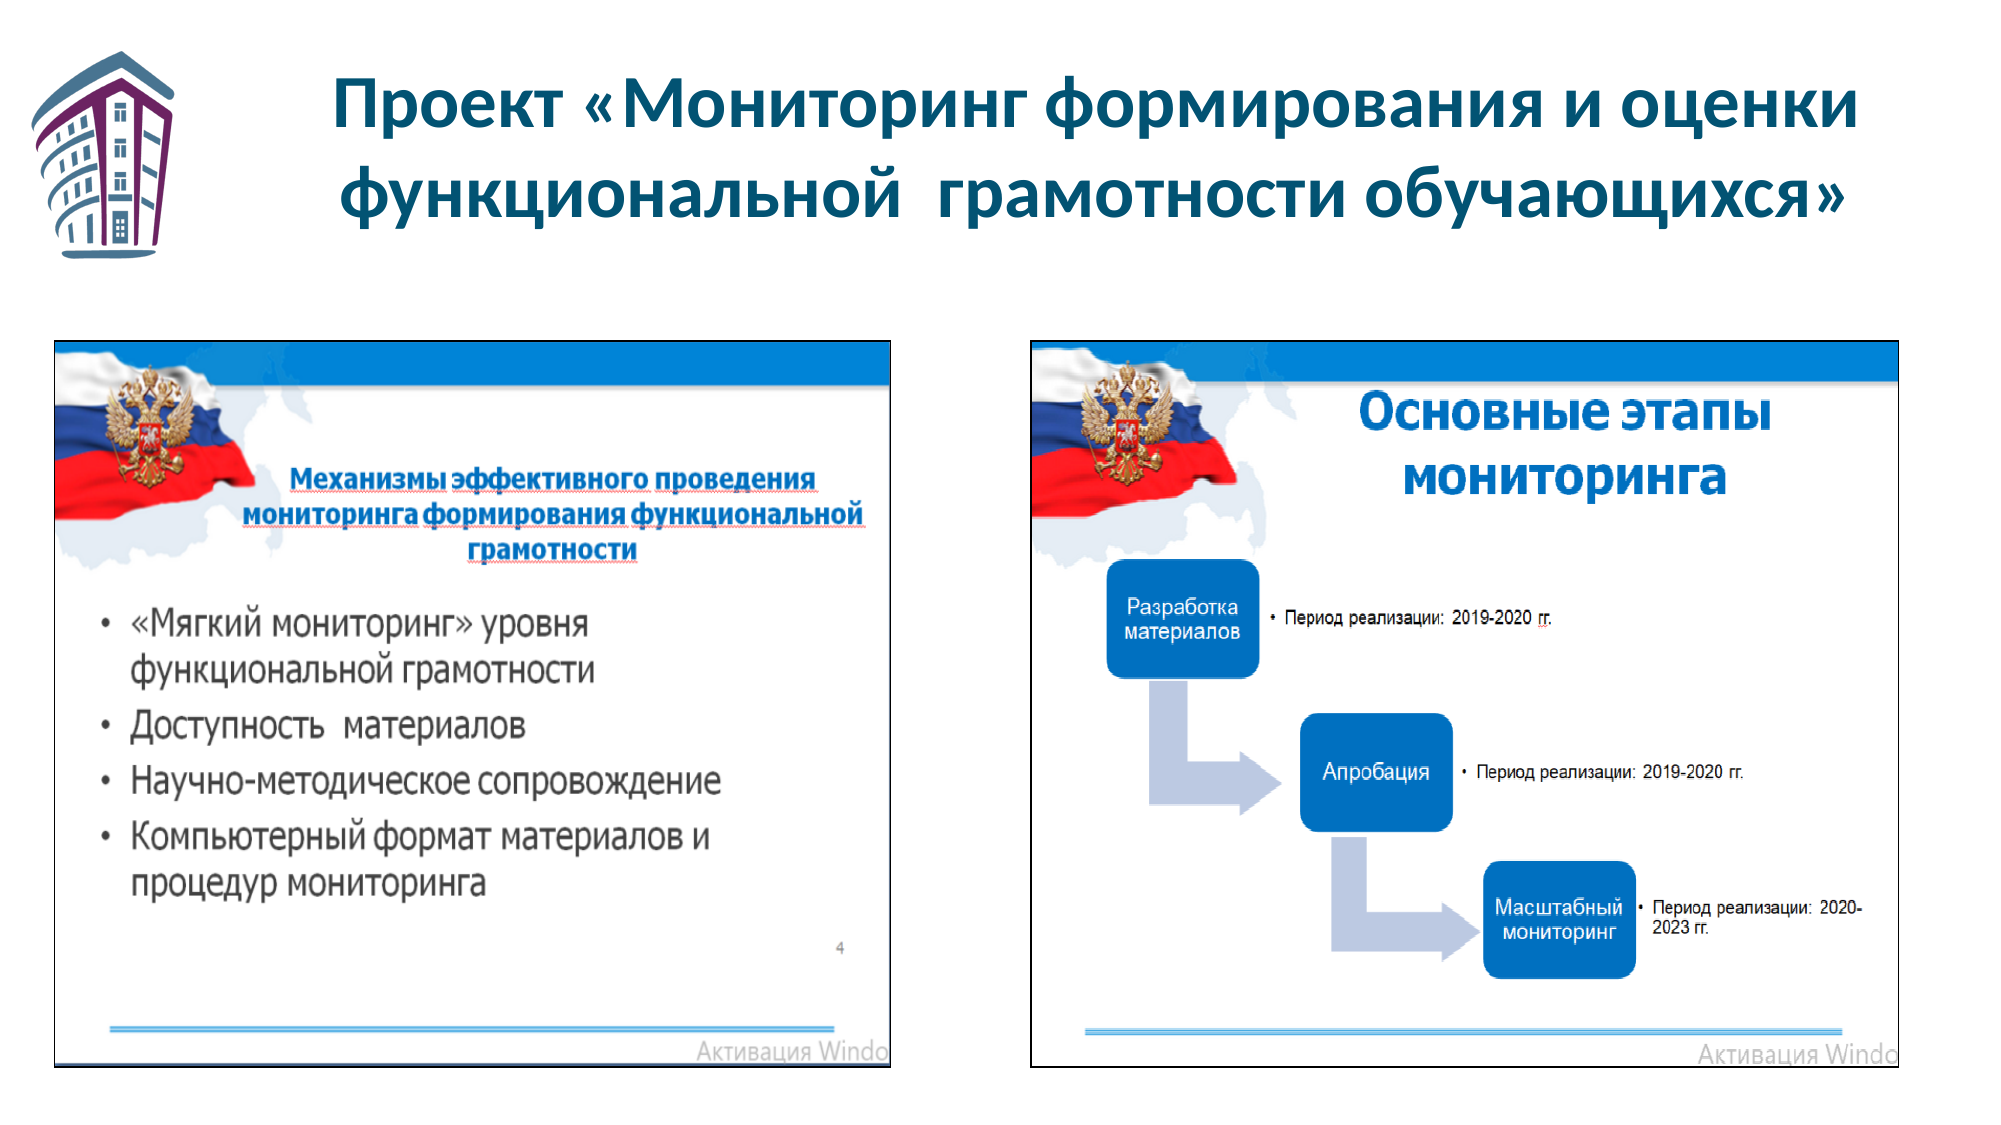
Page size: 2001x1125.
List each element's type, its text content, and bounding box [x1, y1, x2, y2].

picture [1031, 341, 1898, 1067]
picture [55, 341, 890, 1067]
picture [25, 46, 180, 262]
text_box Проект «Мониторинг формирования и оценки функциональной грамотности обучающихся» [275, 42, 1919, 243]
